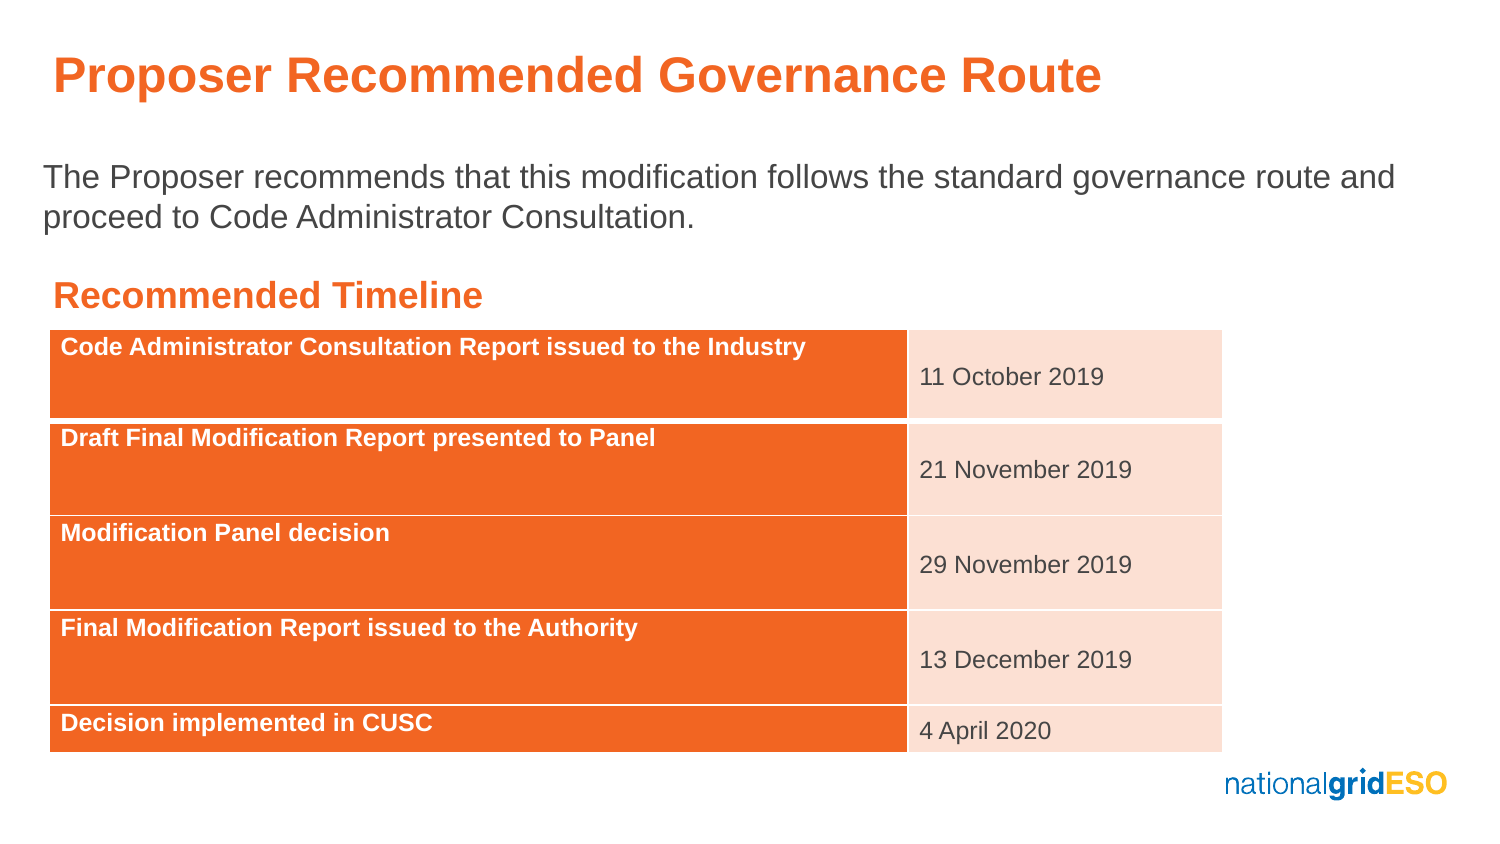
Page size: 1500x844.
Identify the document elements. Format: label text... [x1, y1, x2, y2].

table_cell Decision implemented in CUSC [50, 706, 907, 752]
title Proposer Recommended Governance Route [53, 54, 1314, 103]
table_cell 29 November 2019 [909, 516, 1222, 609]
table_cell 4 April 2020 [909, 706, 1222, 752]
table_header 11 October 2019 [909, 330, 1222, 418]
table_cell Final Modification Report issued to the Authority [50, 611, 907, 704]
table_cell Modification Panel decision [50, 516, 907, 609]
text_box Recommended Timeline [53, 280, 1052, 328]
text_box The Proposer recommends that this modification follows the standard governance route and proceed to Code Administrator Consultation. [42, 155, 1437, 236]
table_cell 21 November 2019 [909, 424, 1222, 515]
table_cell 13 December 2019 [909, 611, 1222, 704]
table_header Code Administrator Consultation Report issued to the Industry [50, 330, 907, 418]
table_cell Draft Final Modification Report presented to Panel [50, 424, 907, 515]
